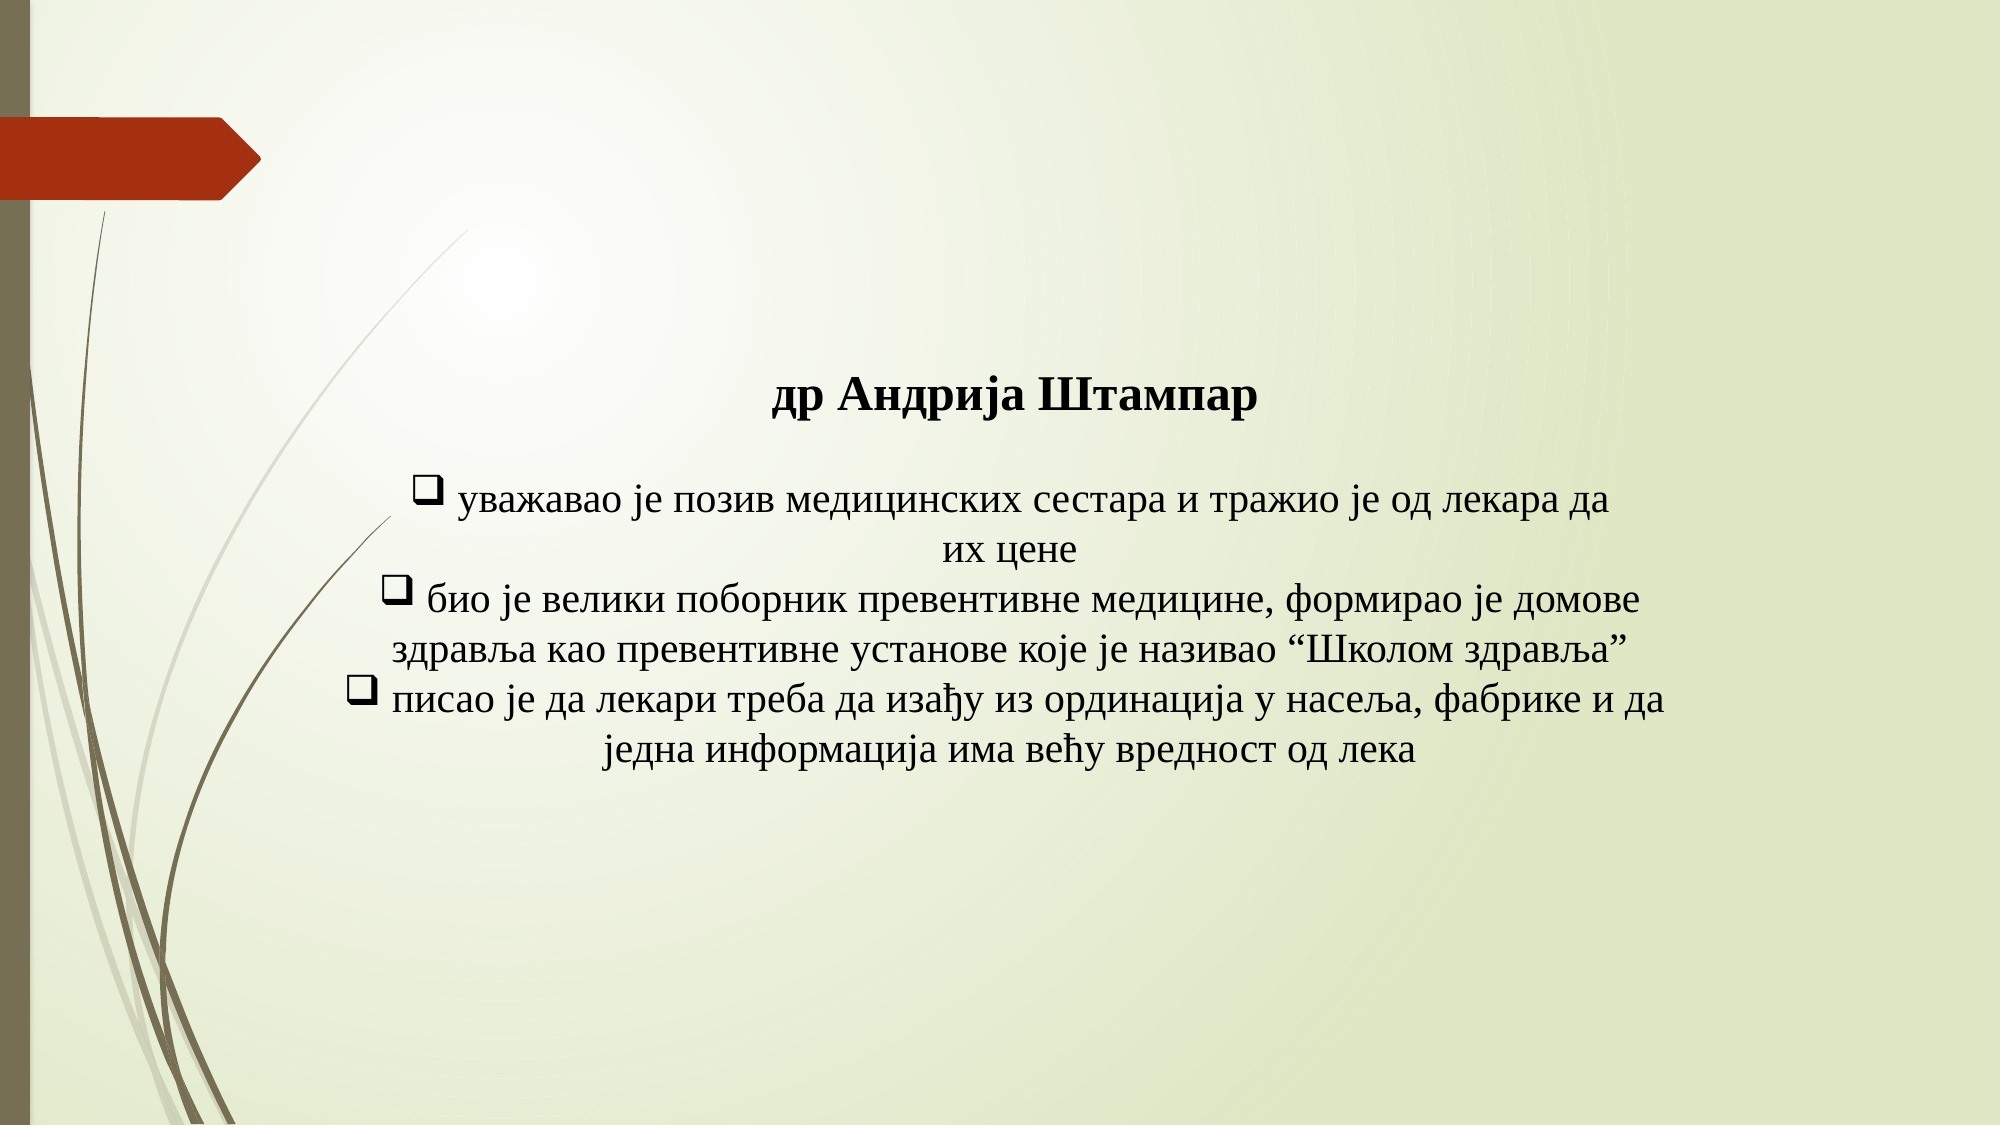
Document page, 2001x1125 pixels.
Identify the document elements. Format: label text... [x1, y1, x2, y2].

text_box др Андрија Штампар уважавао је позив медицинских сестара и тражио је од лекара да их цене био је велики поборник превентивне медицине, формирао је домове здравља као превентивне установе које је називао “Школом здравља” писао је да лекари треба да изађу из ординација у насеља, фабрике и да једна информација има већу вредност од лека [332, 187, 1688, 950]
